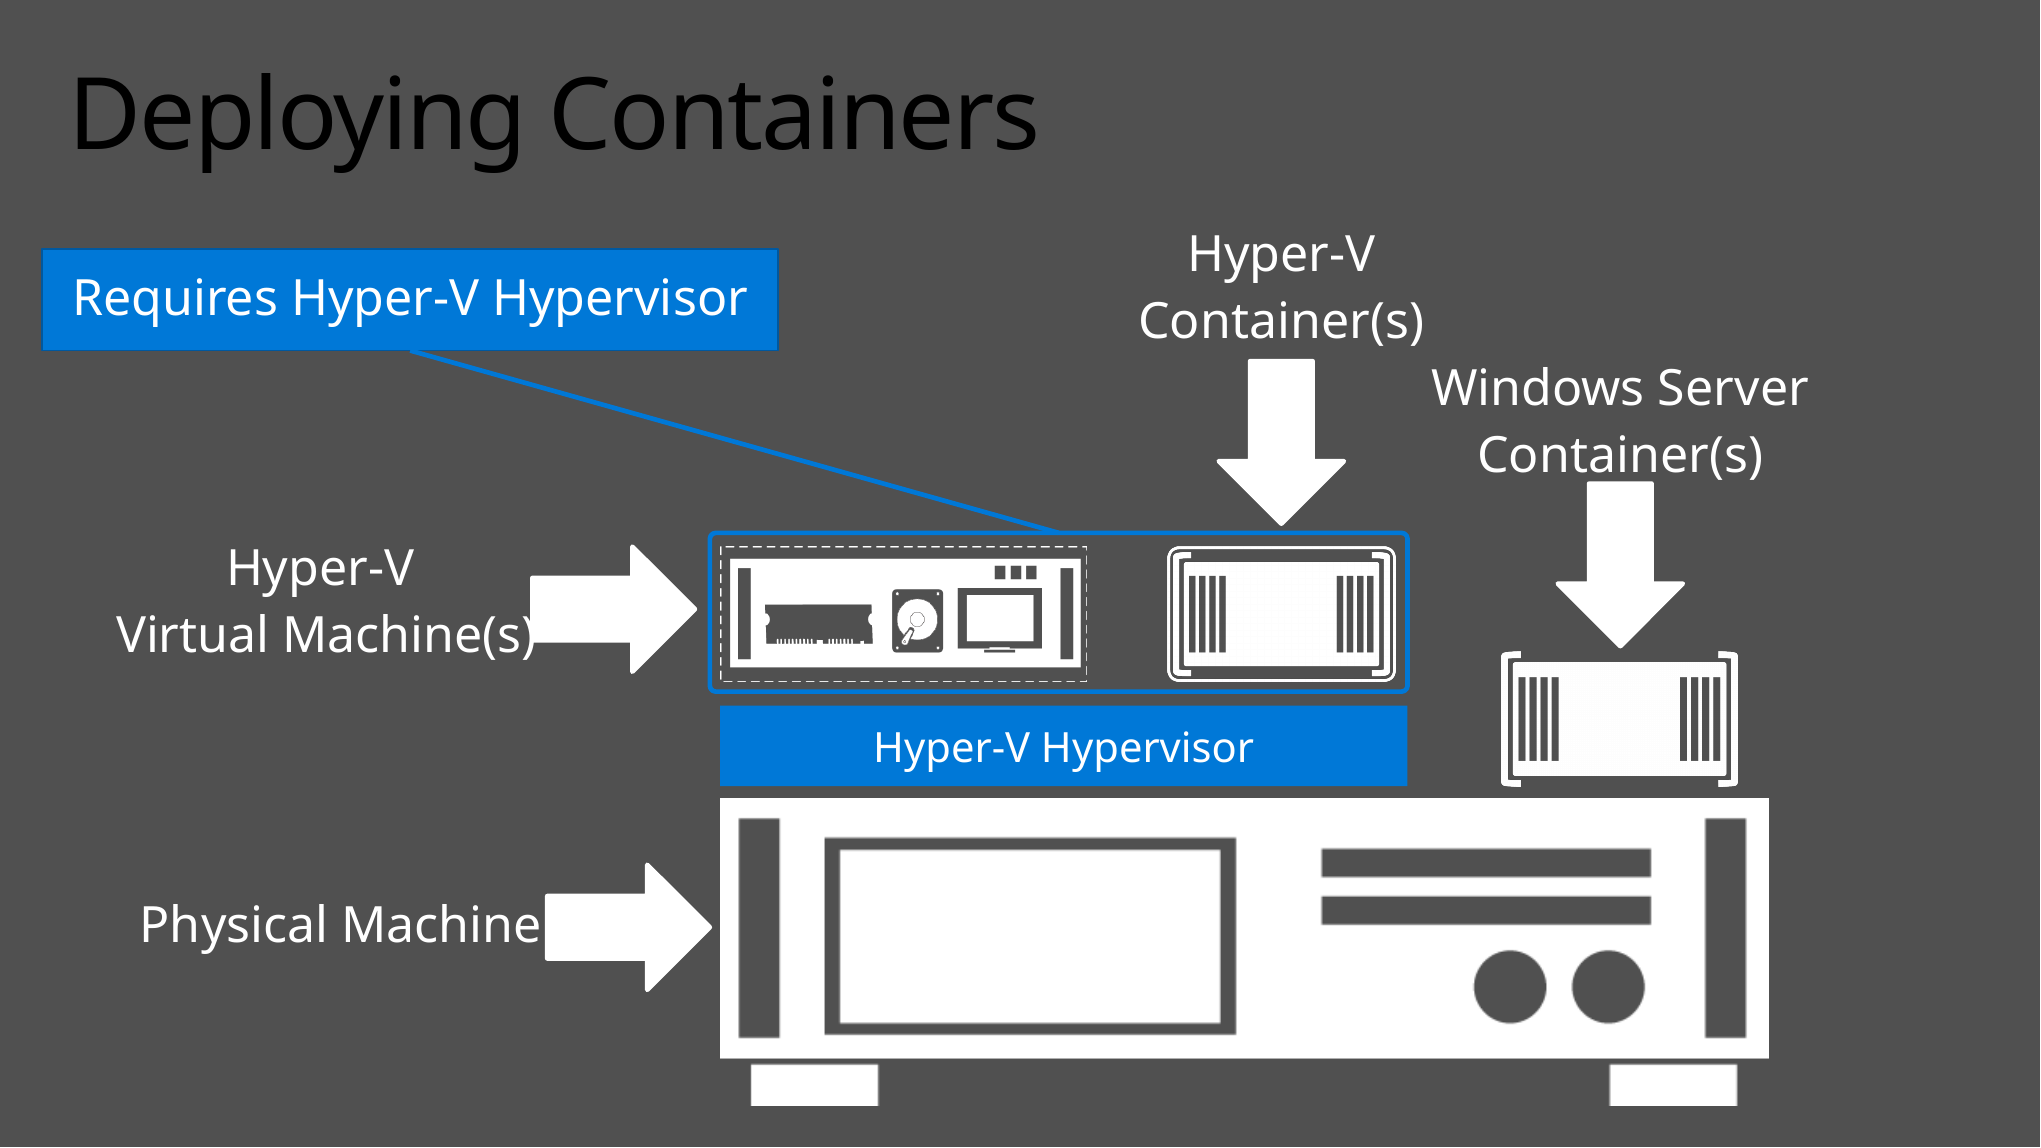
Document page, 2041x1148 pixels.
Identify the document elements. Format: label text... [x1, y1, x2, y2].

text_box Hyper-V Container(s) [1108, 204, 1455, 374]
picture [719, 546, 1088, 682]
picture [1166, 546, 1396, 682]
text_box Physical Machine [109, 875, 572, 978]
text_box Windows Server Container(s) [1401, 338, 1840, 507]
text_box [568, 545, 696, 673]
text_box Hyper-V Hypervisor [719, 705, 1408, 787]
text_box [572, 863, 711, 991]
text_box Requires Hyper-V Hypervisor [41, 248, 779, 351]
picture [719, 798, 1769, 1106]
text_box Hyper-V Virtual Machine(s) [86, 518, 568, 687]
text_box [708, 531, 1409, 693]
picture [1500, 650, 1738, 787]
title Deploying Containers [45, 48, 1996, 199]
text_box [409, 351, 1059, 534]
text_box [1556, 507, 1684, 647]
text_box [1218, 374, 1345, 525]
